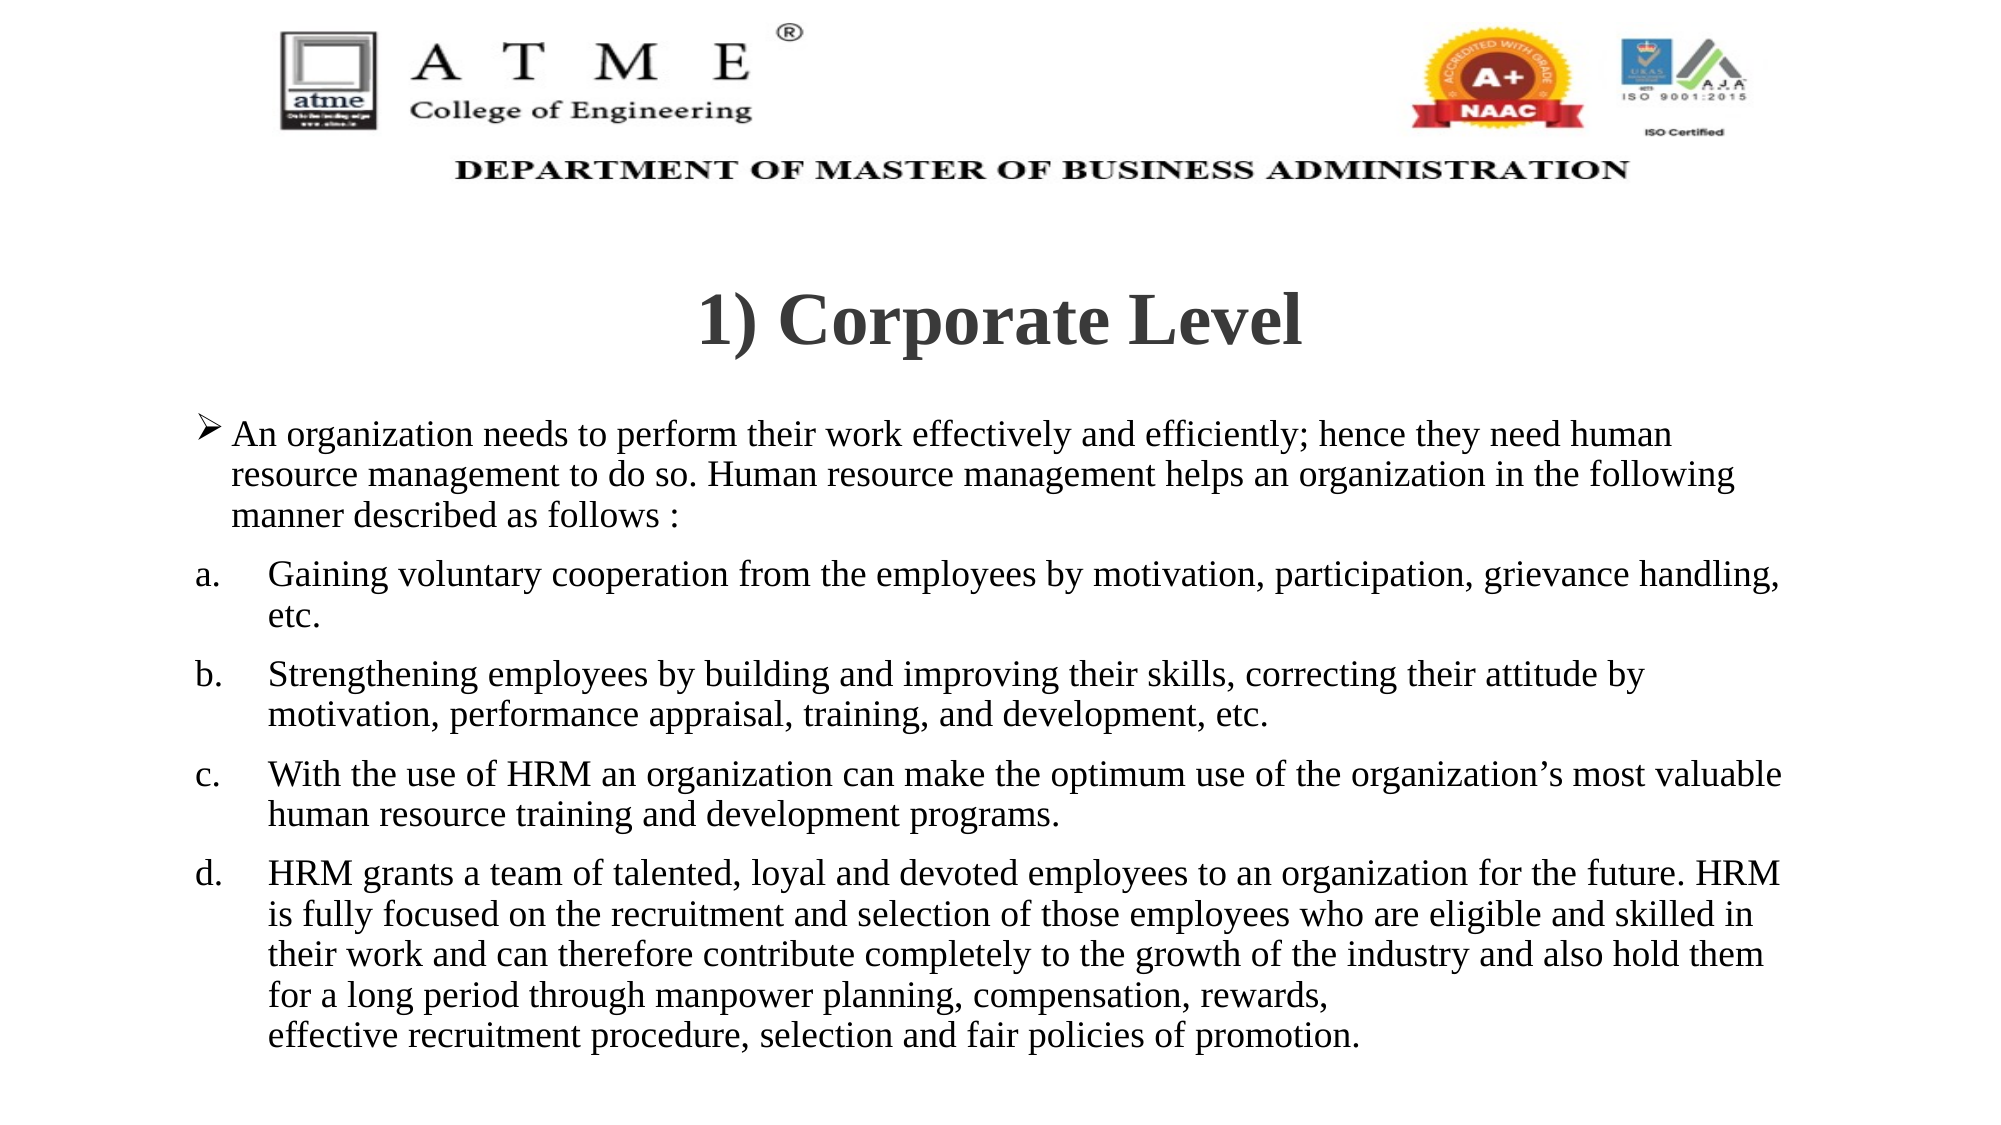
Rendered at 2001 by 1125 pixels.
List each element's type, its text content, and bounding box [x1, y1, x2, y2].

list An organization needs to perform their work effectively and efficiently; hence they need human resource management to do so. Human resource management helps an organization in the following manner described as follows : Gaining voluntary cooperation from the employees by motivation, participation, grievance handling, etc. Strengthening employees by building and improving their skills, correcting their attitude by motivation, performance appraisal, training, and development, etc. With the use of HRM an organization can make the optimum use of the organization’s most valuable human resource training and development programs. HRM grants a team of talented, loyal and devoted employees to an organization for the future. HRM is fully focused on the recruitment and selection of those employees who are eligible and skilled in their work and can therefore contribute completely to the growth of the industry and also hold them for a long period through manpower planning, compensation, rewards, effective recruitment procedure, selection and fair policies of promotion. [180, 406, 1830, 1066]
title 1) Corporate Level [137, 59, 1863, 671]
picture [272, 22, 1802, 59]
